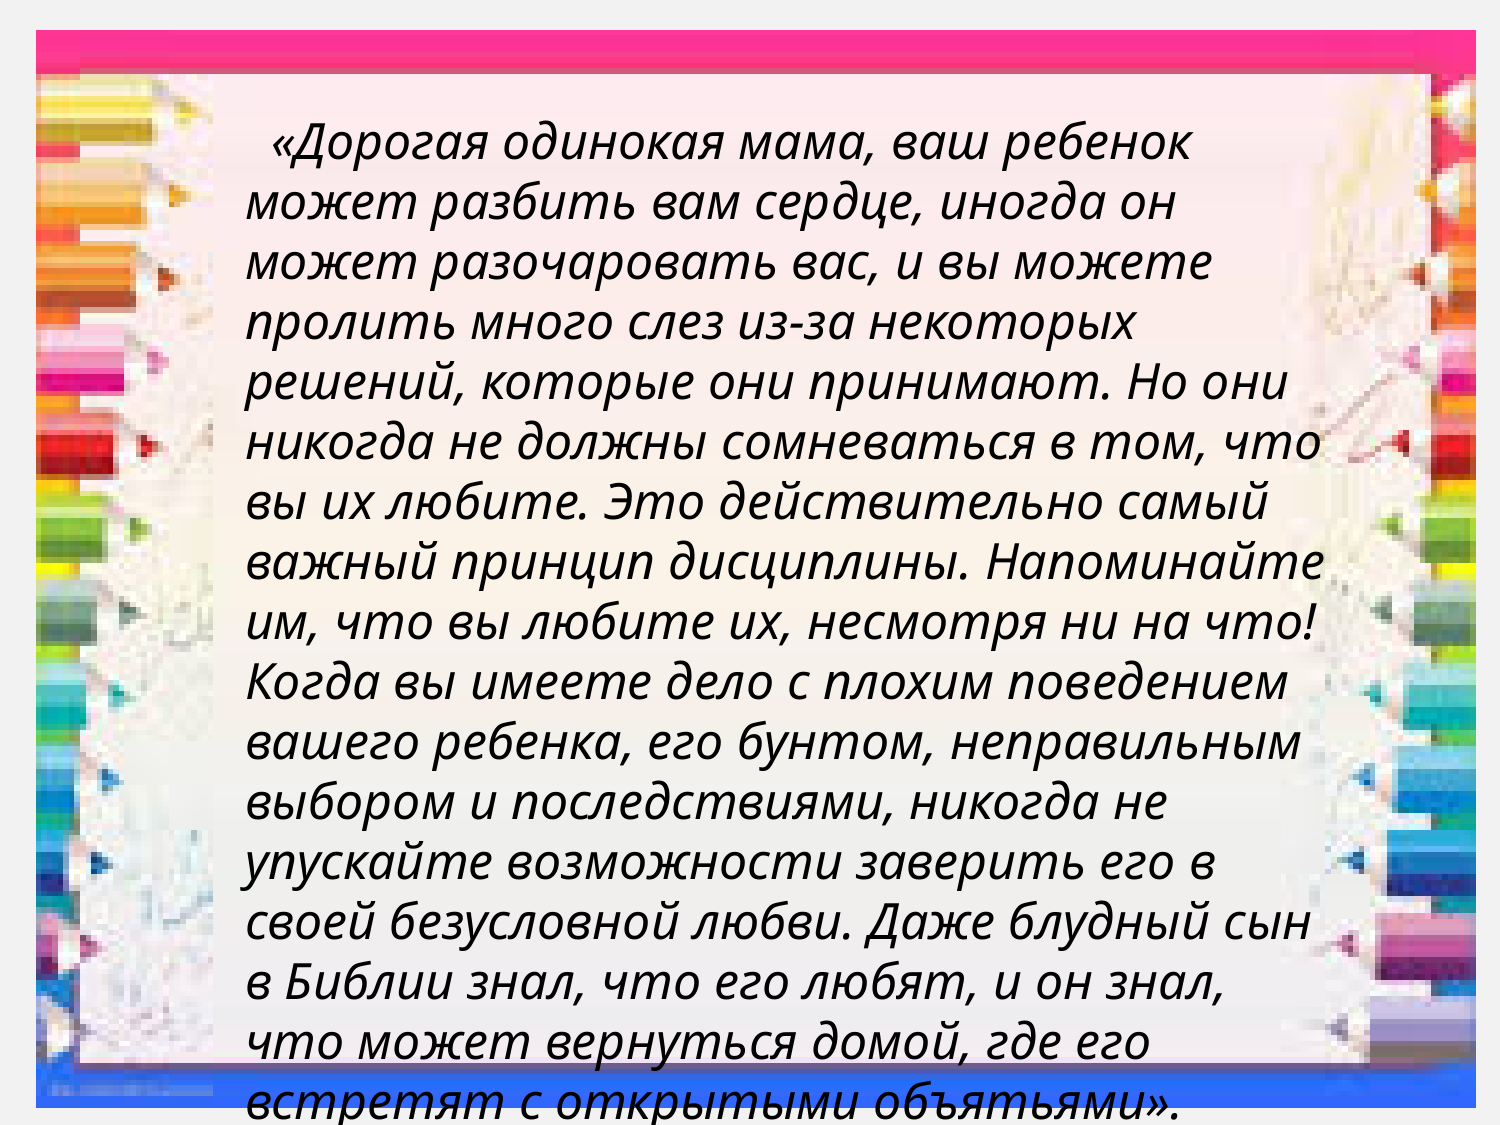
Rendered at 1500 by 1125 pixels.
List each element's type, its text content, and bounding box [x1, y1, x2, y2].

picture [36, 30, 1476, 1108]
text_box «Дорогая одинокая мама, ваш ребенок может разбить вам сердце, иногда он может разочаровать вас, и вы можете пролить много слез из-за некоторых решений, которые они принимают. Но они никогда не должны сомневаться в том, что вы их любите. Это действительно самый важный принцип дисциплины. Напоминайте им, что вы любите их, несмотря ни на что! Когда вы имеете дело с плохим поведением вашего ребенка, его бунтом, неправильным выбором и последствиями, никогда не упускайте возможности заверить его в своей безусловной любви. Даже блудный сын в Библии знал, что его любят, и он знал, что может вернуться домой, где его встретят с открытыми объятьями». [230, 1108, 1353, 1125]
